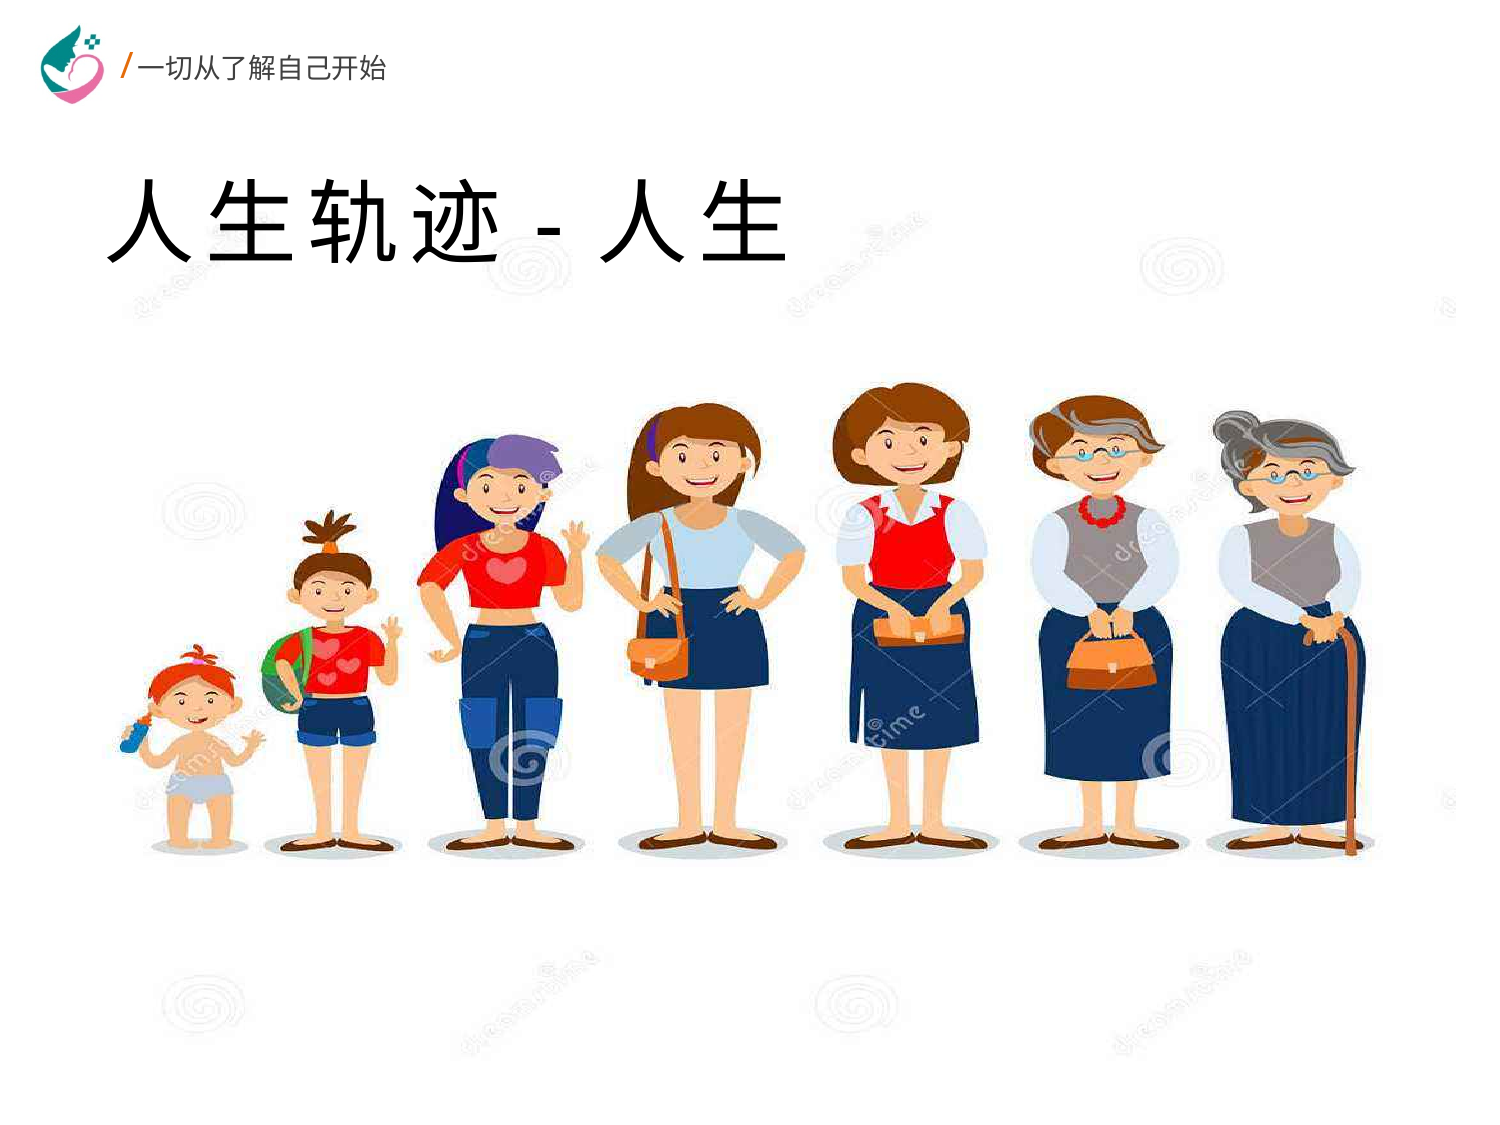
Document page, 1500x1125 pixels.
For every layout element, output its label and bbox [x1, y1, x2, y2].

list [40, 125, 1457, 1125]
picture [35, 23, 111, 106]
